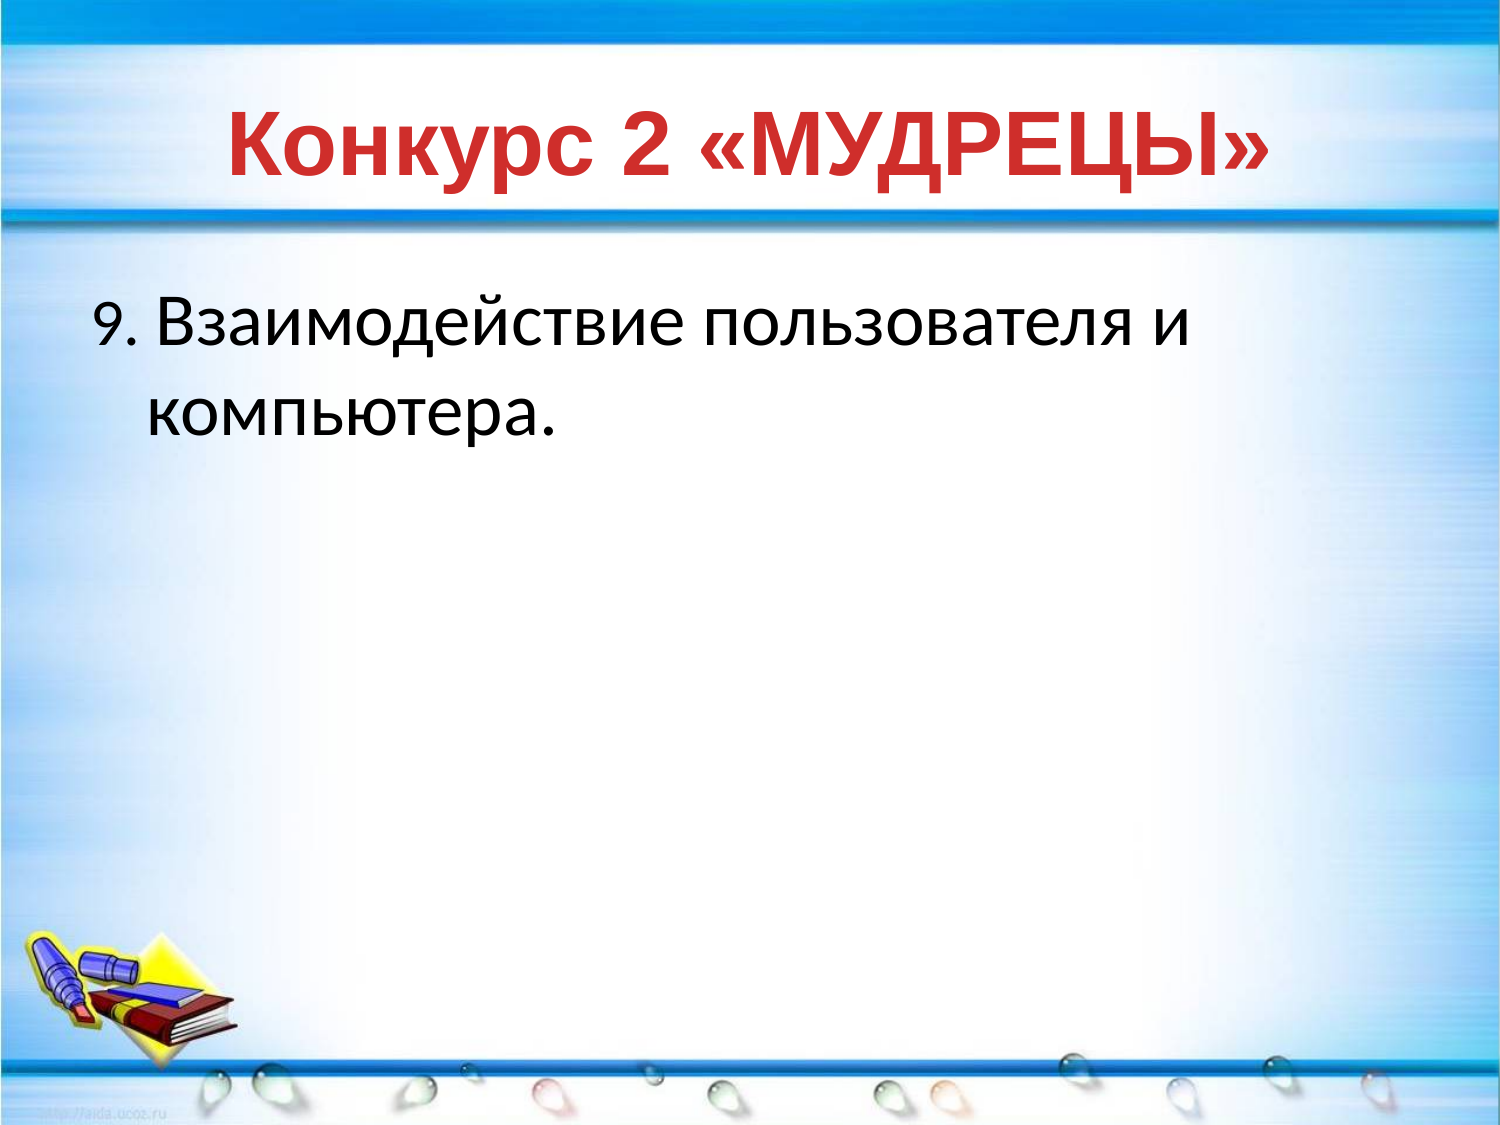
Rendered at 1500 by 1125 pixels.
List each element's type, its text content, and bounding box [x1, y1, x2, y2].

list 9. Взаимодействие пользователя и компьютера. [75, 262, 1425, 1005]
title Конкурс 2 «МУДРЕЦЫ» [75, 45, 1425, 233]
picture [0, 0, 1500, 1125]
